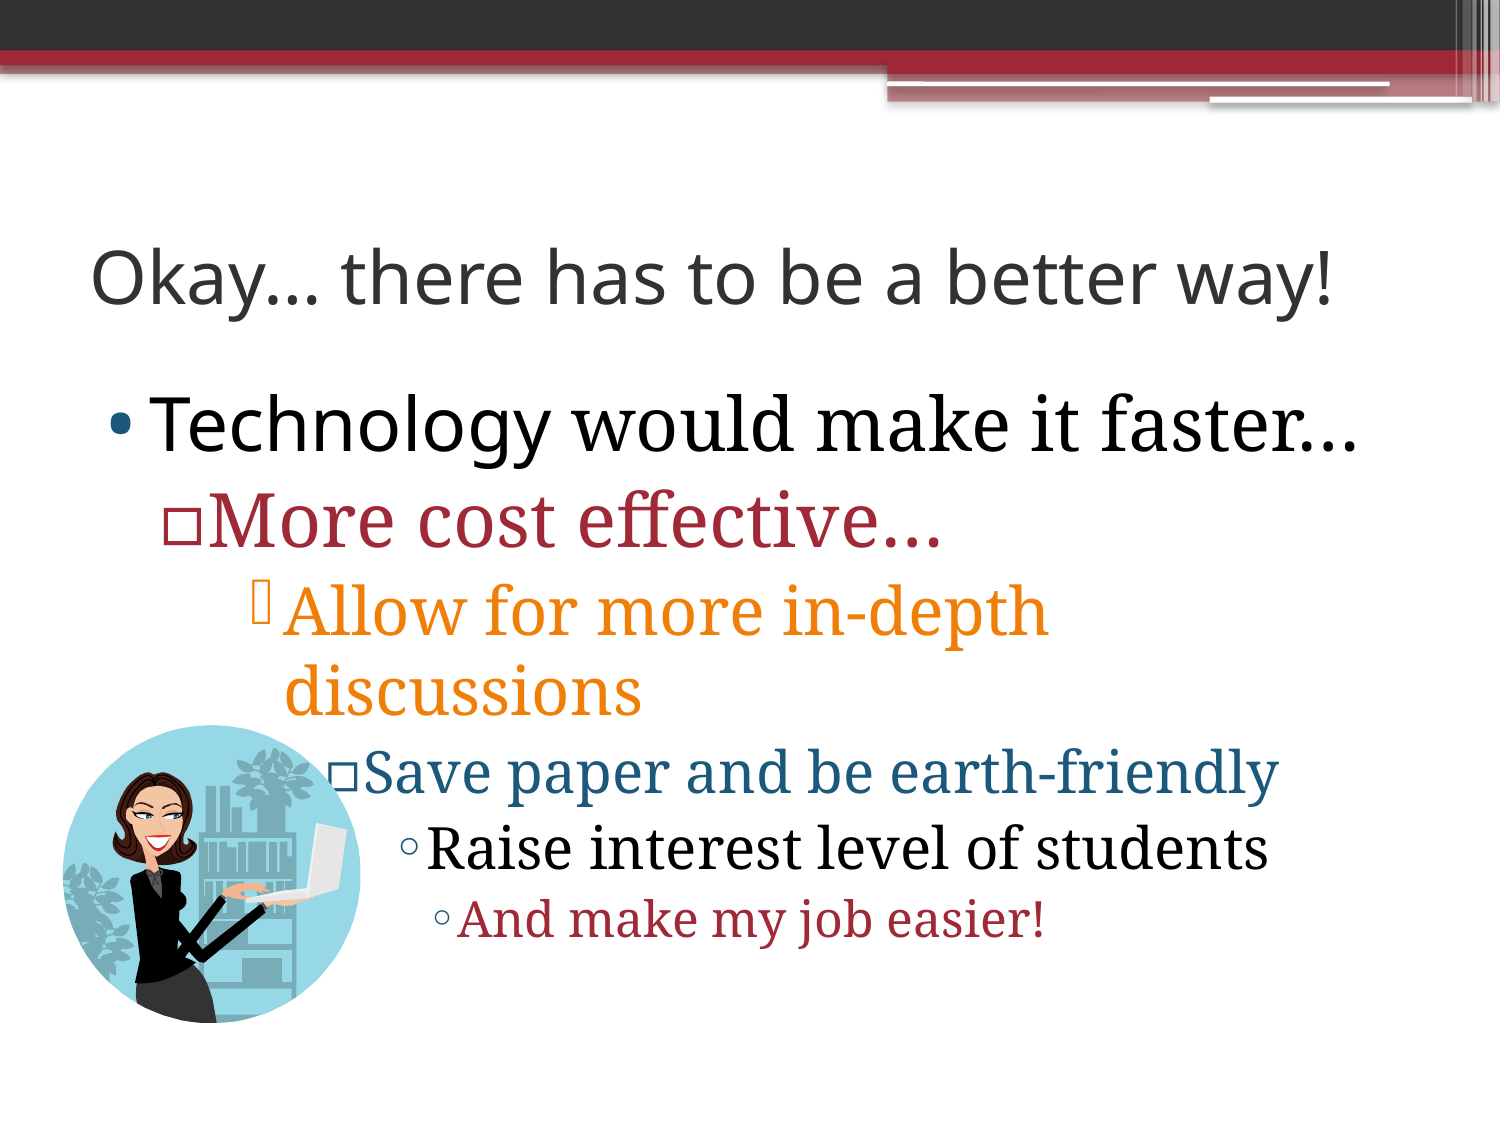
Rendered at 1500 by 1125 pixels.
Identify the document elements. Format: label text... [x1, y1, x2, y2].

picture [62, 724, 361, 1024]
title Okay… there has to be a better way! [75, 187, 1425, 363]
list Technology would make it faster… More cost effective… Allow for more in-depth discussions Save paper and be earth-friendly Raise interest level of students And make my job easier! [75, 368, 1425, 1079]
